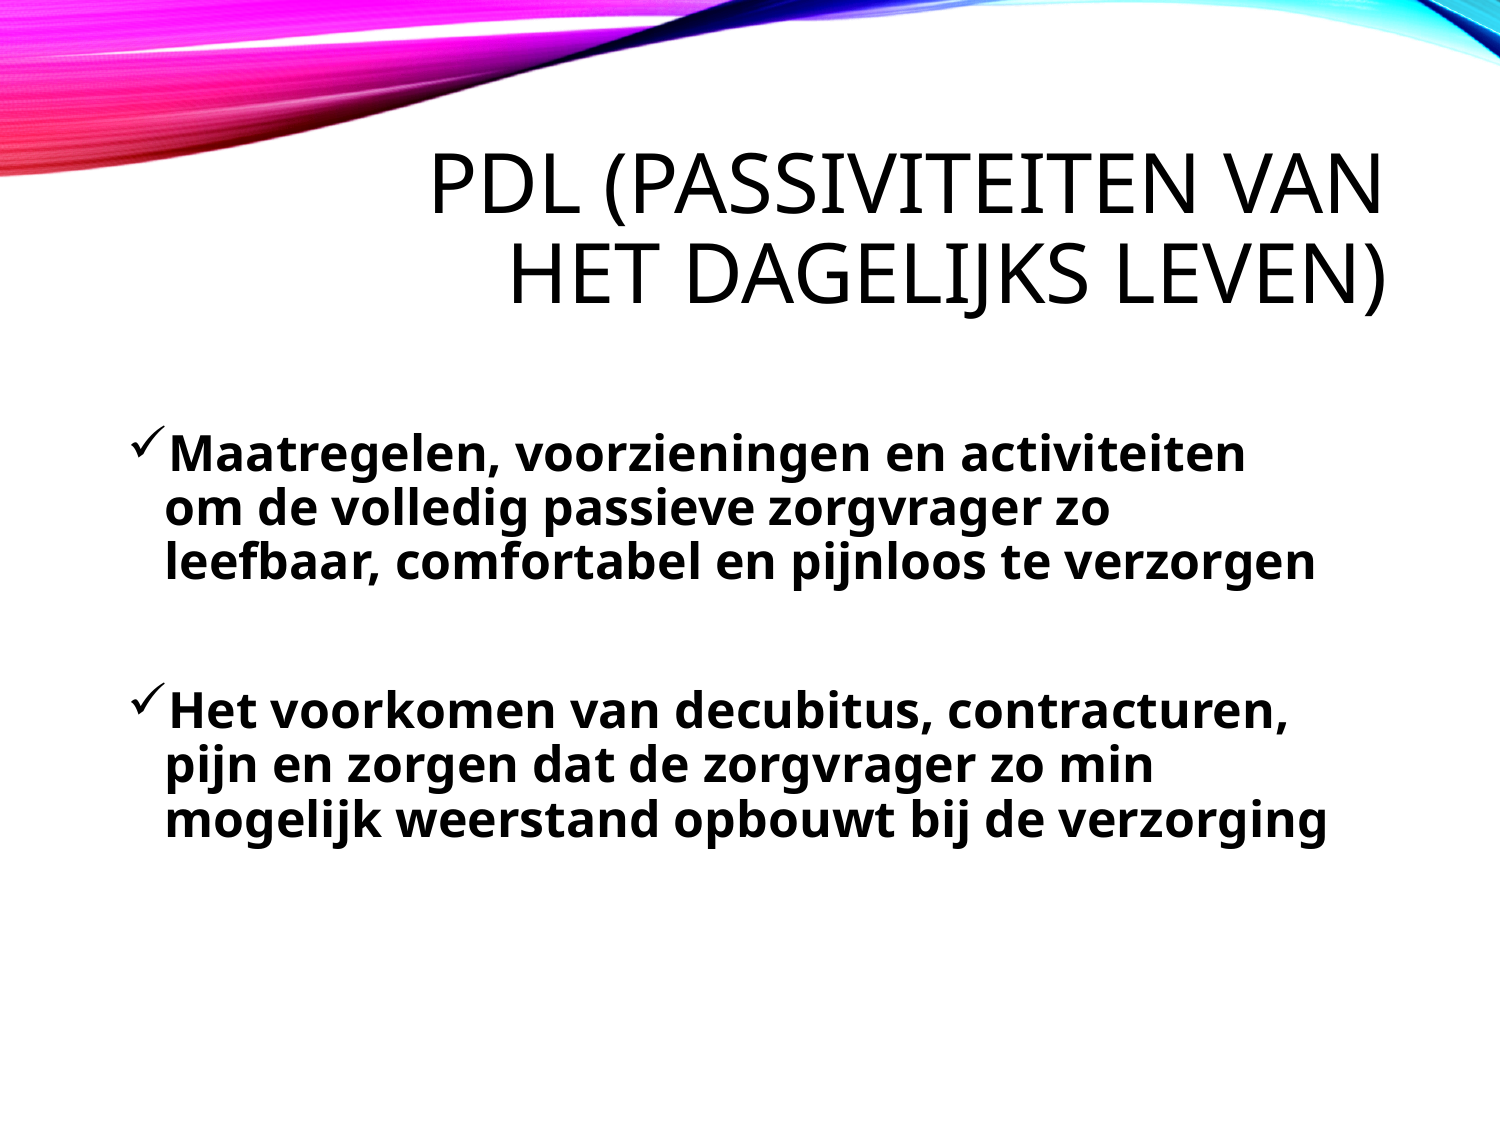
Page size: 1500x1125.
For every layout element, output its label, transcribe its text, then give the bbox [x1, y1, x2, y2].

title PDL (passiviteiten van het dagelijks leven) [356, 125, 1403, 338]
picture [0, 0, 1500, 178]
list Maatregelen, voorzieningen en activiteiten om de volledig passieve zorgvrager zo leefbaar, comfortabel en pijnloos te verzorgen Het voorkomen van decubitus, contracturen, pijn en zorgen dat de zorgvrager zo min mogelijk weerstand opbouwt bij de verzorging [112, 420, 1353, 1125]
